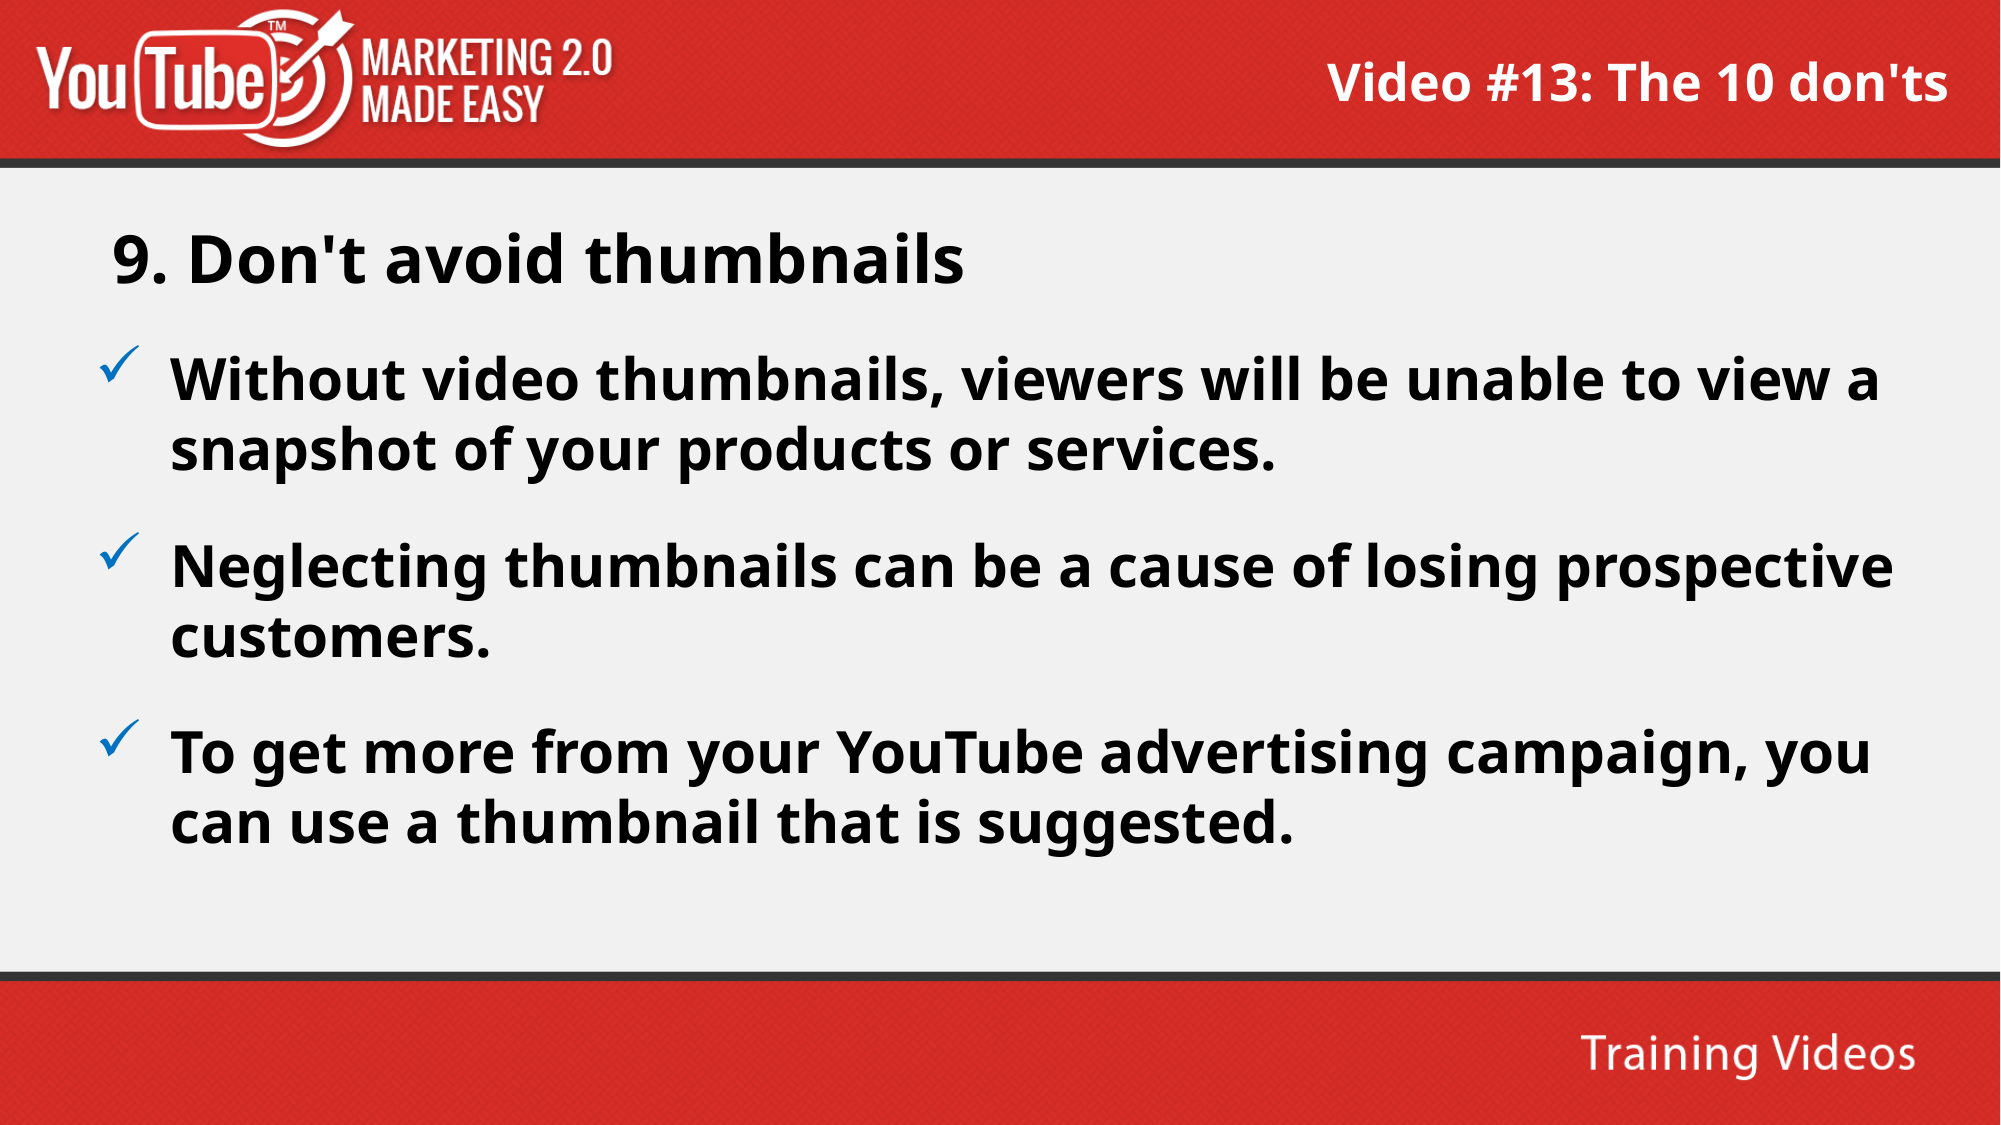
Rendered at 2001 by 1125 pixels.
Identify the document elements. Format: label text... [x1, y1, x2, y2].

text_box Neglecting thumbnails can be a cause of losing prospective customers. [80, 521, 1933, 676]
text_box Without video thumbnails, viewers will be unable to view a snapshot of your products or services. [80, 334, 1935, 490]
text_box Video #13: The 10 don'ts [899, 41, 1979, 119]
text_box To get more from your YouTube advertising campaign, you can use a thumbnail that is suggested. [80, 707, 1933, 863]
picture [0, 0, 2001, 1125]
text_box 9. Don't avoid thumbnails [80, 209, 1918, 304]
